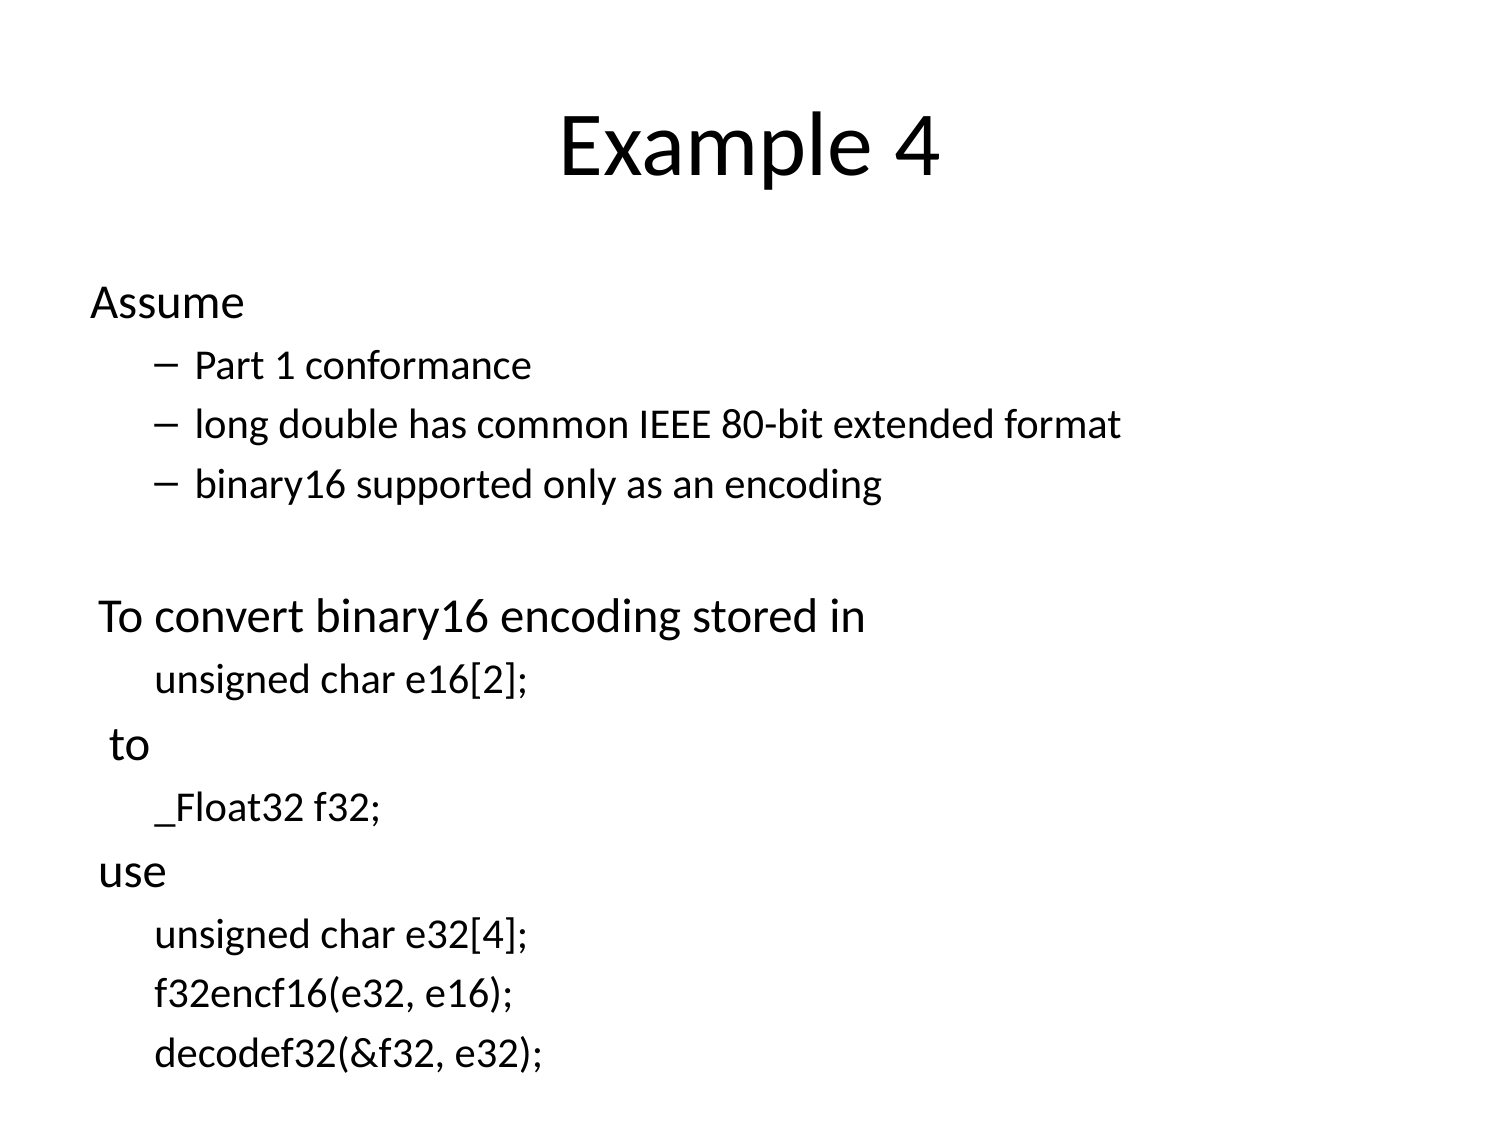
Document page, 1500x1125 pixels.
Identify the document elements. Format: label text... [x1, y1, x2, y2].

list Assume Part 1 conformance long double has common IEEE 80-bit extended format binary16 supported only as an encoding To convert binary16 encoding stored in unsigned char e16[2]; to _Float32 f32; use unsigned char e32[4]; f32encf16(e32, e16); decodef32(&f32, e32); [75, 262, 1425, 1092]
title Example 4 [75, 45, 1425, 233]
